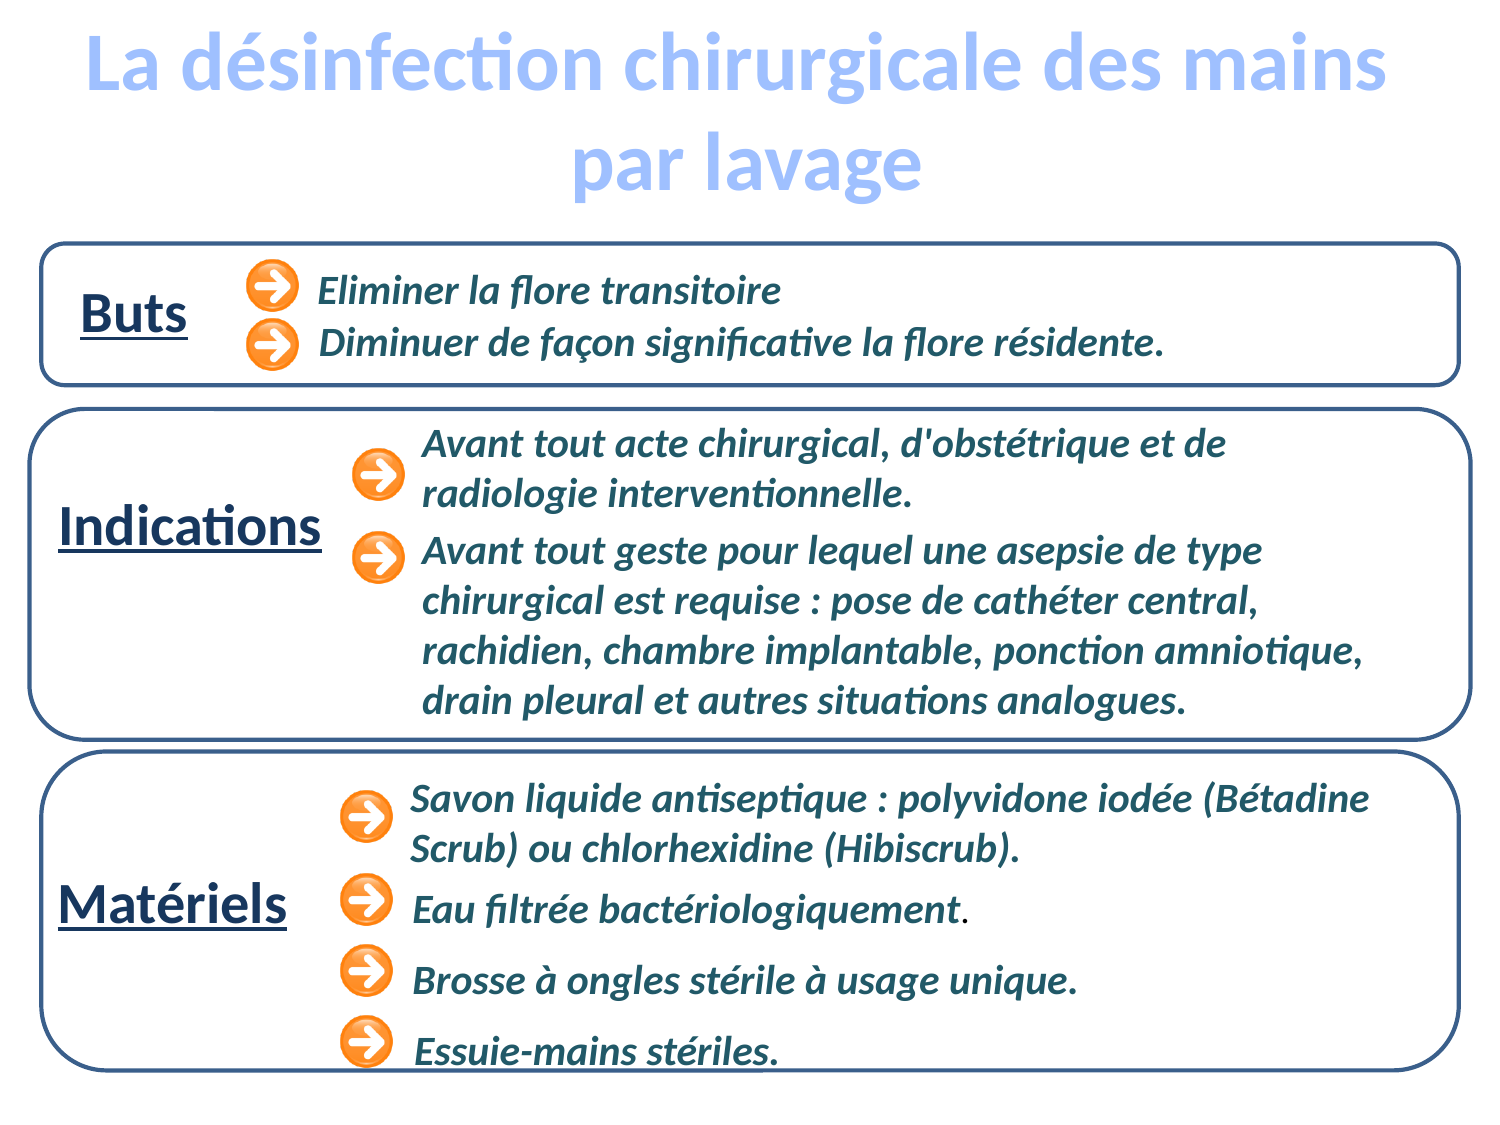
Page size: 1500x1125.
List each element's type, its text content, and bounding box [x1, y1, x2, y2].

picture [336, 1011, 396, 1071]
text_box Essuie-mains stériles. [399, 1073, 796, 1082]
picture [241, 255, 302, 374]
text_box [39, 241, 1461, 388]
picture [336, 869, 396, 929]
text_box [27, 406, 1473, 742]
text_box [39, 749, 1461, 1073]
text_box Buts [65, 267, 203, 352]
picture [336, 786, 396, 847]
text_box La désinfection chirurgicale des mains par lavage [23, 0, 1471, 215]
picture [348, 526, 408, 587]
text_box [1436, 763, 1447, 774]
text_box Eliminer la flore transitoire [303, 255, 797, 307]
picture [336, 940, 396, 1000]
picture [348, 444, 408, 504]
text_box Avant tout geste pour lequel une asepsie de type chirurgical est requise : pose de cathéter central, rachidien, chambre implantable, ponction amniotique, drain pleural et autres situations analogues. [407, 515, 1424, 730]
text_box Diminuer de façon significative la flore résidente. [306, 307, 1181, 373]
text_box Avant tout acte chirurgical, d'obstétrique et de radiologie interventionnelle. [407, 408, 1412, 515]
